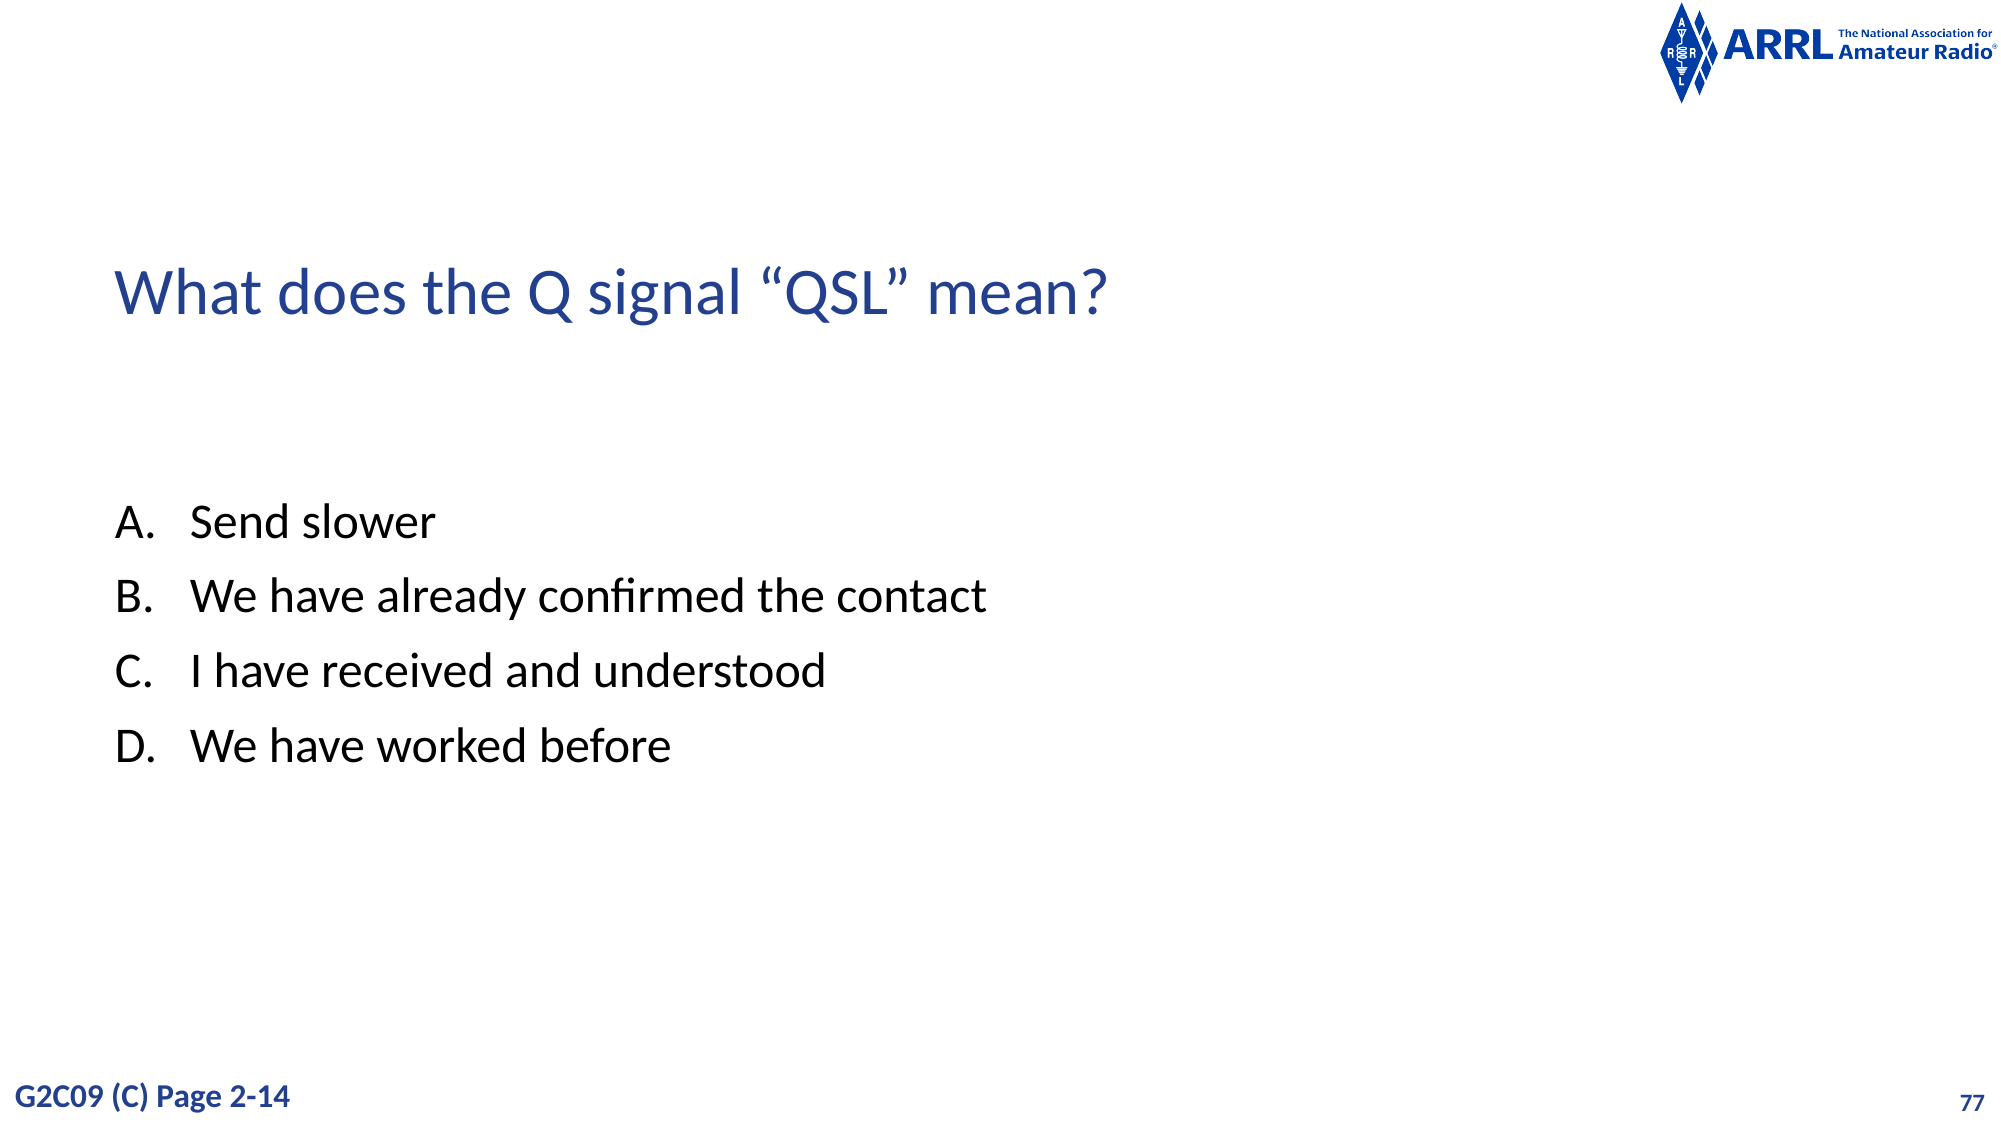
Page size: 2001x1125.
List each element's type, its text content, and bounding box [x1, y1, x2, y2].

list Send slower We have already confirmed the contact I have received and understood We have worked before [99, 487, 1900, 1005]
picture [1658, 0, 1999, 106]
text_box 77 [1899, 1079, 2000, 1125]
title What does the Q signal “QSL” mean? [99, 249, 1900, 388]
text_box G2C09 (C) Page 2-14 [0, 1067, 1313, 1122]
